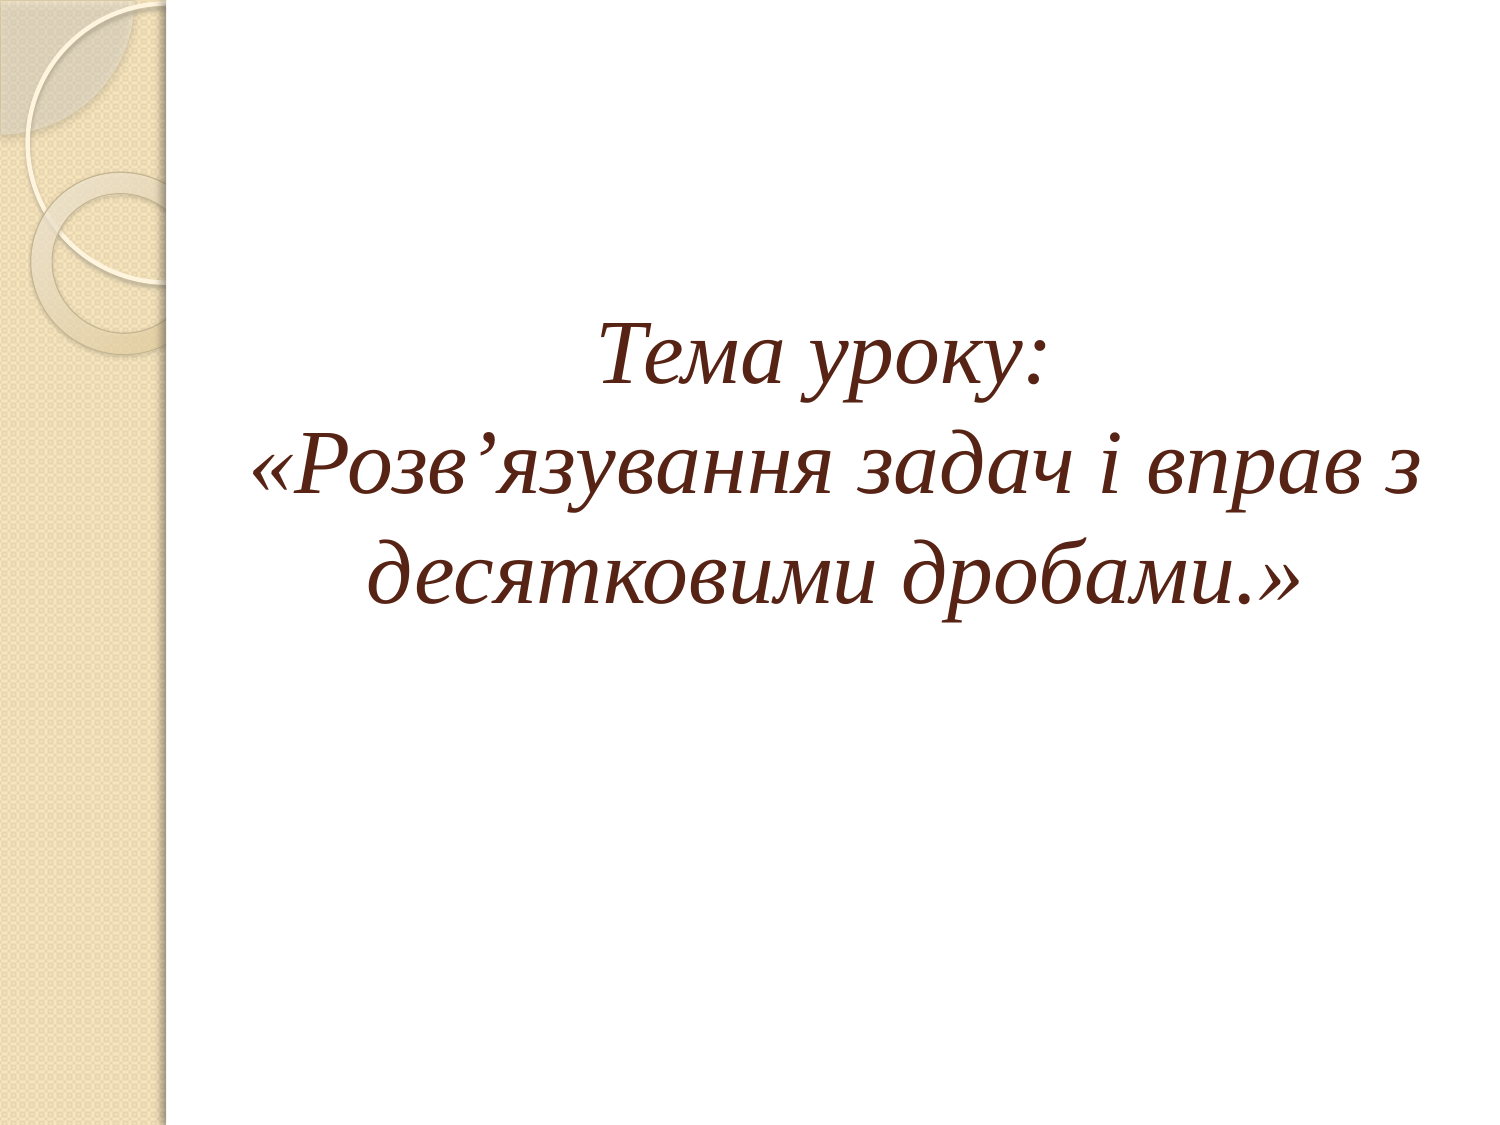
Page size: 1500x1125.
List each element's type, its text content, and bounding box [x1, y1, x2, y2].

title Тема уроку: «Розв’язування задач і вправ з десятковими дробами.» [206, 45, 1466, 539]
